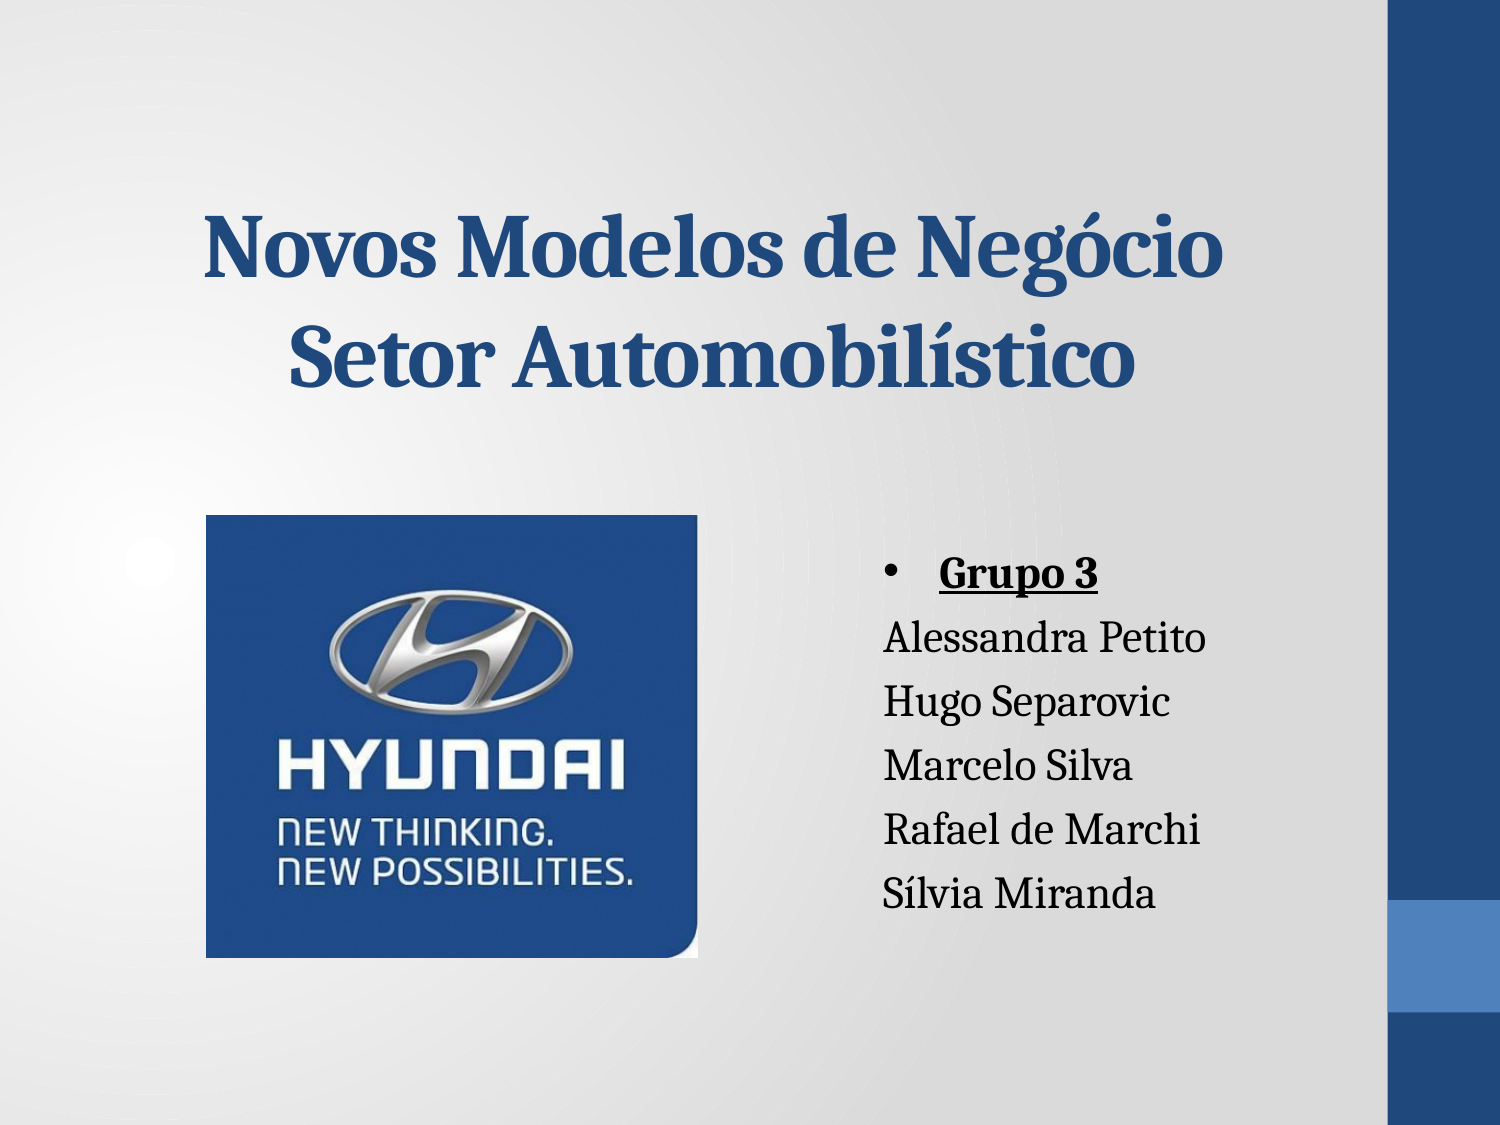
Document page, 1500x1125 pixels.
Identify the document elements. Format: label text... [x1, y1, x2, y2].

picture [206, 514, 698, 959]
title Novos Modelos de Negócio Setor Automobilístico [76, 172, 1352, 414]
text_box Grupo 3 Alessandra Petito Hugo Separovic Marcelo Silva Rafael de Marchi Sílvia Miranda [868, 535, 1500, 992]
